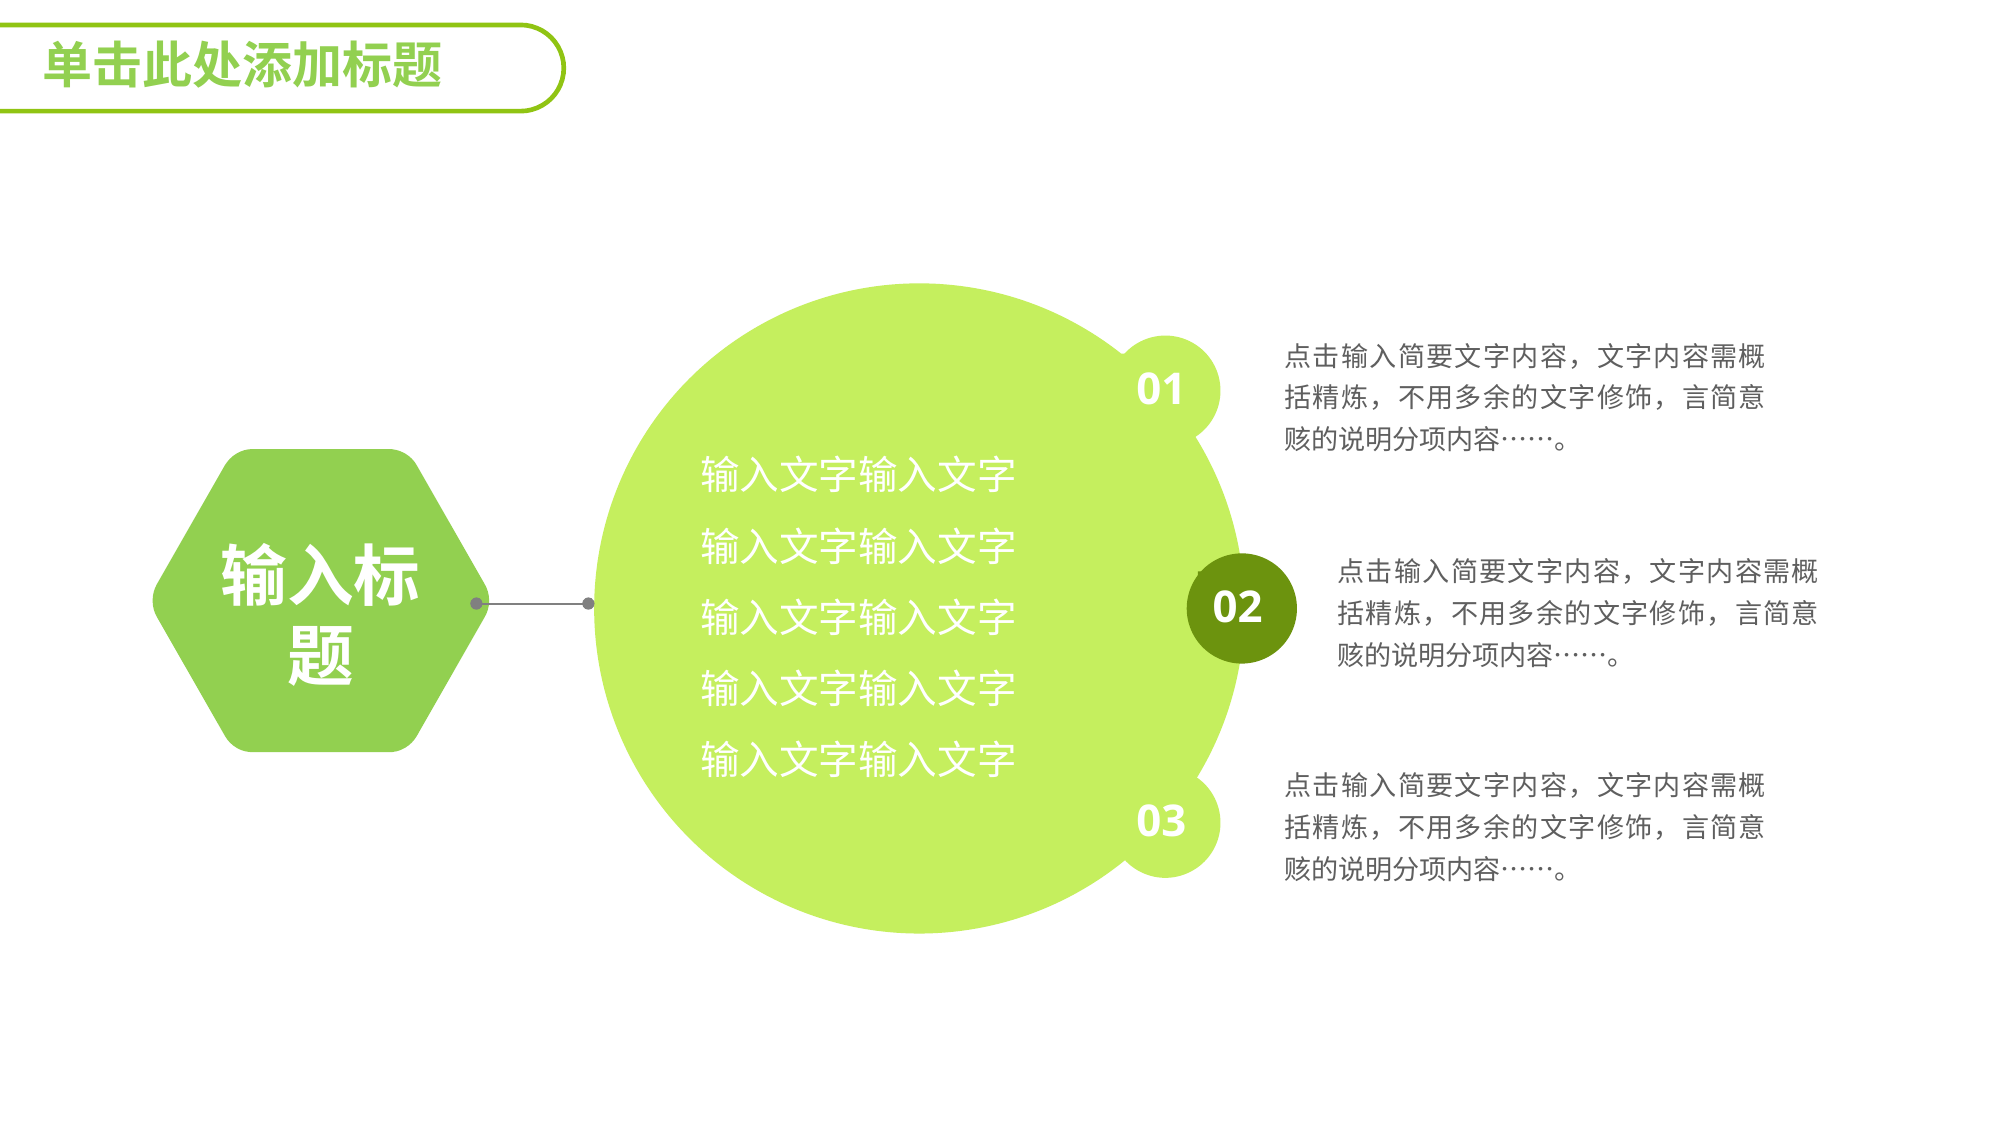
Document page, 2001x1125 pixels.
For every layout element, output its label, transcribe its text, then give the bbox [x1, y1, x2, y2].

text_box [705, 855, 1110, 935]
text_box 点击输入简要文字内容，文字内容需概括精炼，不用多余的文字修饰，言简意赅的说明分项内容……。 [1284, 759, 1766, 885]
text_box 输入文字输入文字 输入文字输入文字 输入文字输入文字 输入文字输入文字 输入文字输入文字 [700, 426, 1281, 855]
text_box [206, 704, 436, 753]
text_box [1186, 553, 1297, 664]
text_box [1110, 335, 1221, 446]
text_box 点击输入简要文字内容，文字内容需概括精炼，不用多余的文字修饰，言简意赅的说明分项内容……。 [1337, 545, 1819, 671]
text_box 输入标题 [191, 523, 450, 704]
text_box [593, 282, 1110, 850]
text_box 点击输入简要文字内容，文字内容需概括精炼，不用多余的文字修饰，言简意赅的说明分项内容……。 [1284, 329, 1766, 455]
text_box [0, 24, 564, 112]
text_box [152, 524, 191, 677]
text_box [191, 449, 490, 678]
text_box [1110, 767, 1221, 878]
